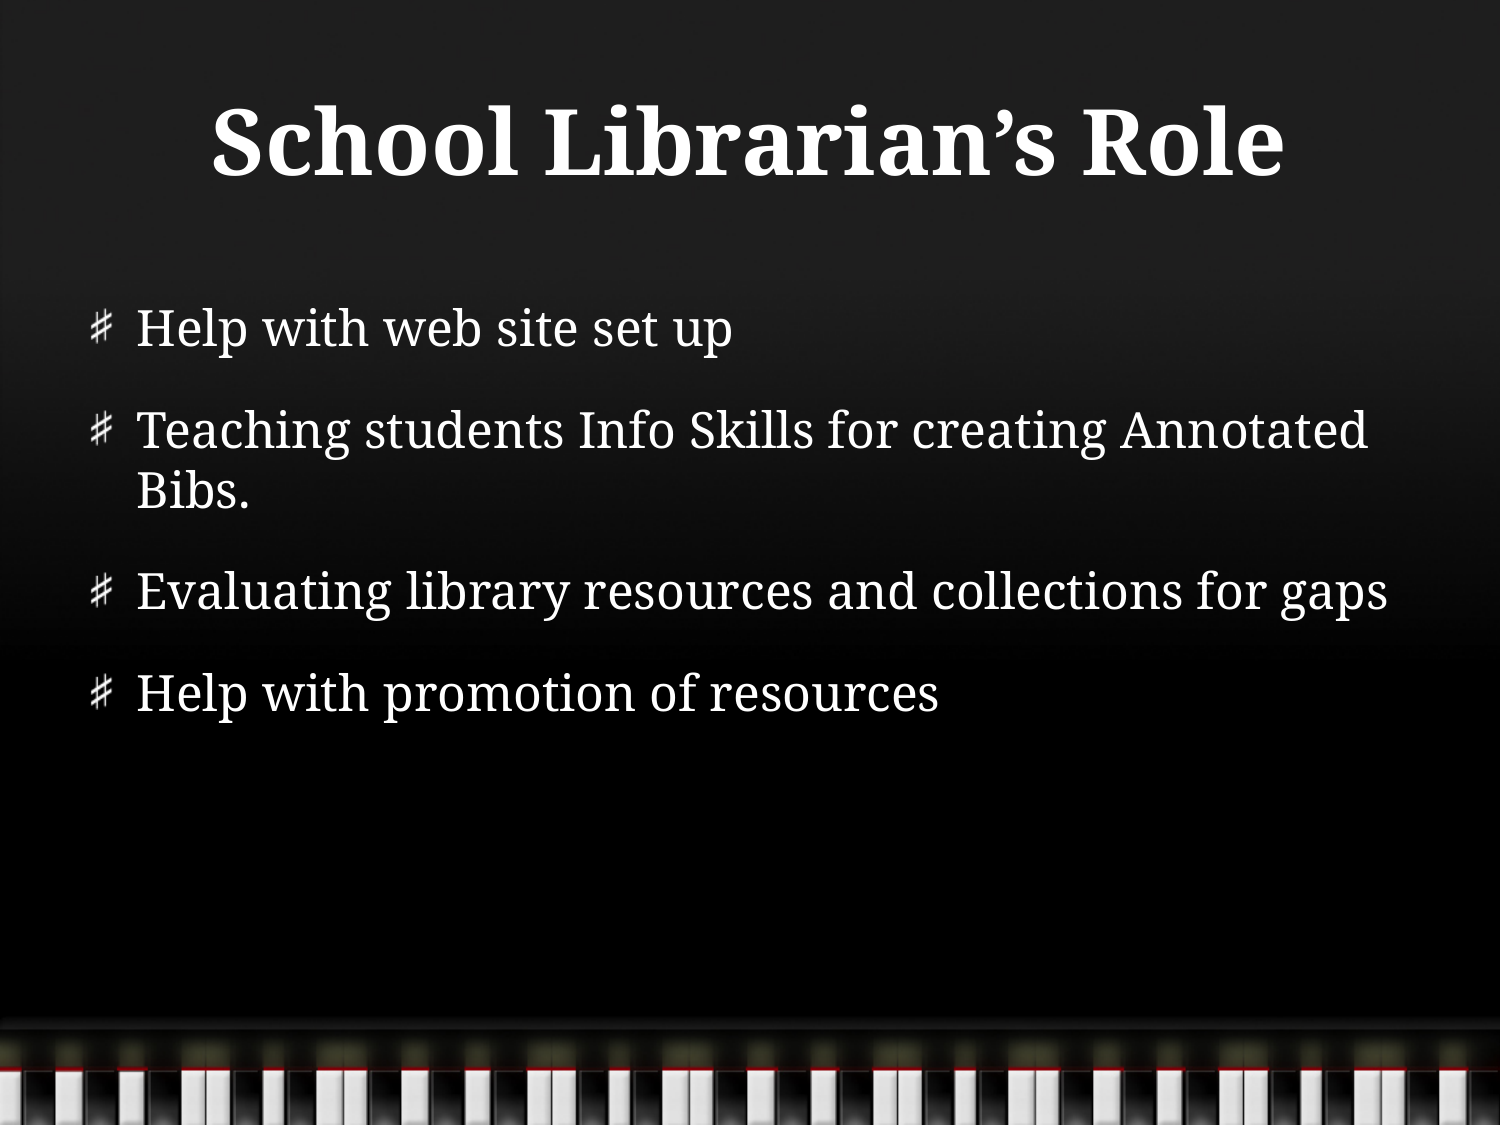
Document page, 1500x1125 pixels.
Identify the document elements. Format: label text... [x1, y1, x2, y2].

picture [0, 0, 1500, 1125]
title School Librarian’s Role [75, 45, 1425, 233]
list Help with web site set up Teaching students Info Skills for creating Annotated Bibs. Evaluating library resources and collections for gaps Help with promotion of resources [75, 288, 1425, 925]
